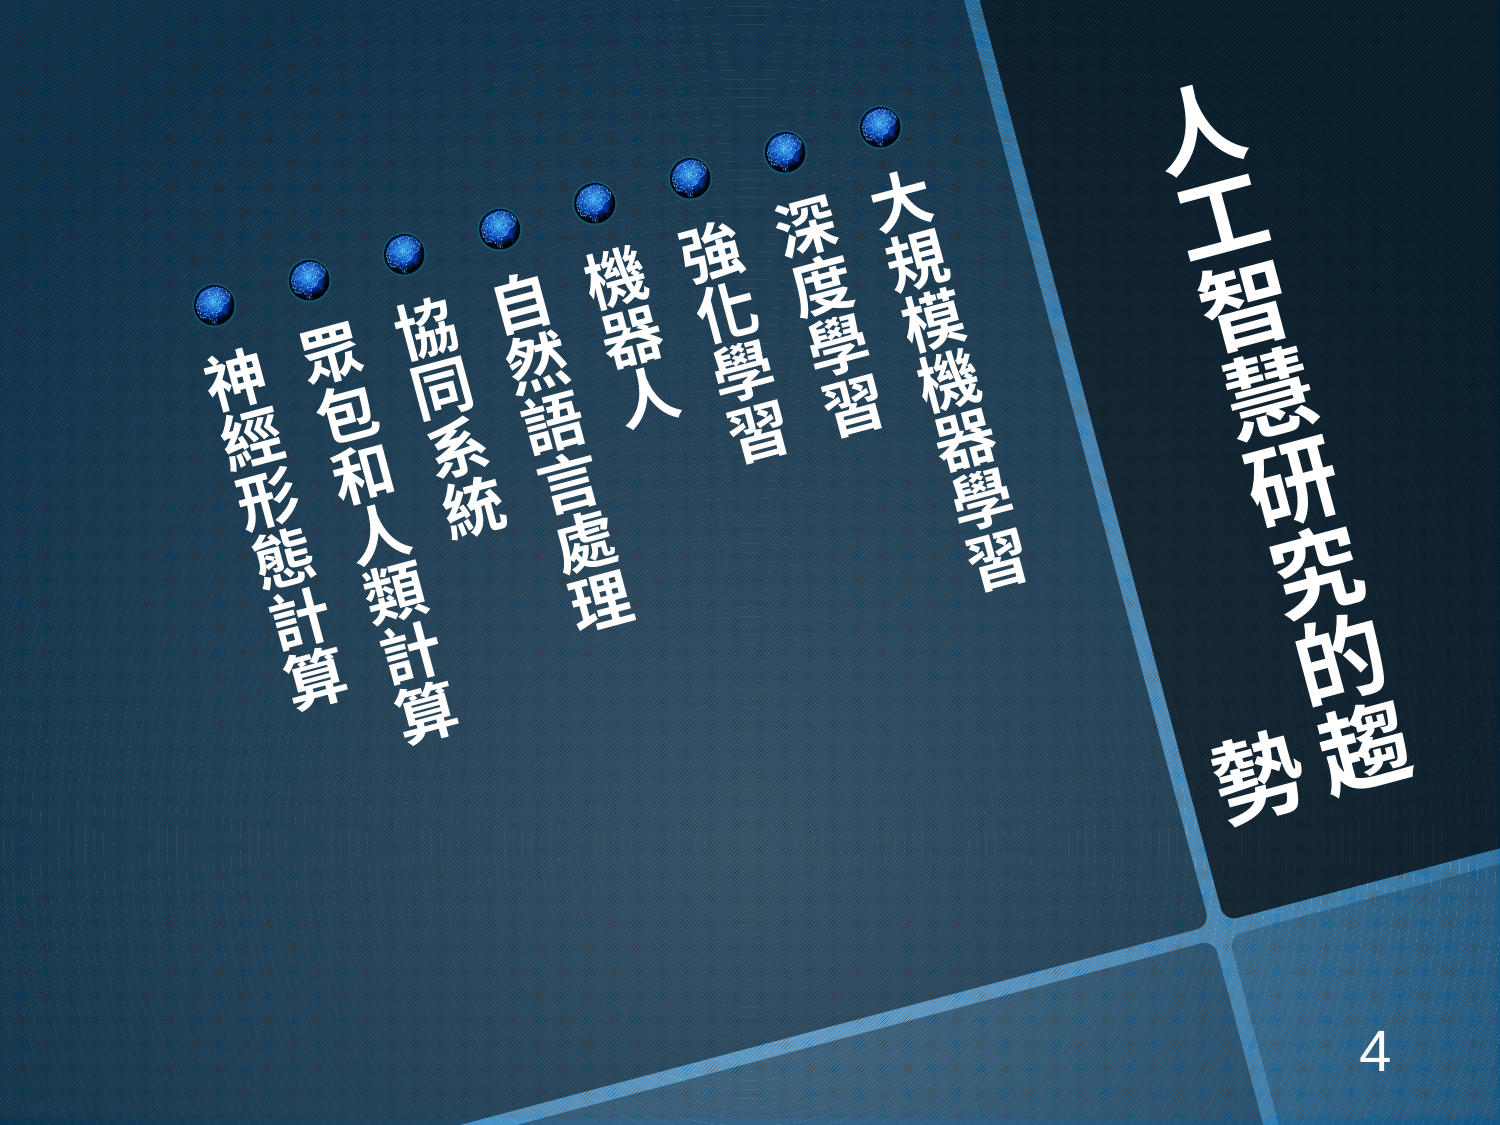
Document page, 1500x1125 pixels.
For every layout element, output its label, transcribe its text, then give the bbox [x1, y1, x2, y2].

slide_number 4 [1293, 1017, 1408, 1078]
list 大規模機器學習 深度學習 強化學習 機器人 自然語言處理 協同系統 眾包和人類計算 神經形態計算 [65, 76, 1138, 1112]
picture [186, 277, 242, 333]
picture [566, 175, 623, 231]
picture [281, 252, 337, 308]
picture [852, 99, 908, 155]
picture [757, 124, 813, 180]
title 人工智慧研究的趨勢 [1002, 15, 1449, 892]
picture [662, 150, 718, 206]
picture [376, 226, 432, 282]
picture [471, 201, 528, 257]
